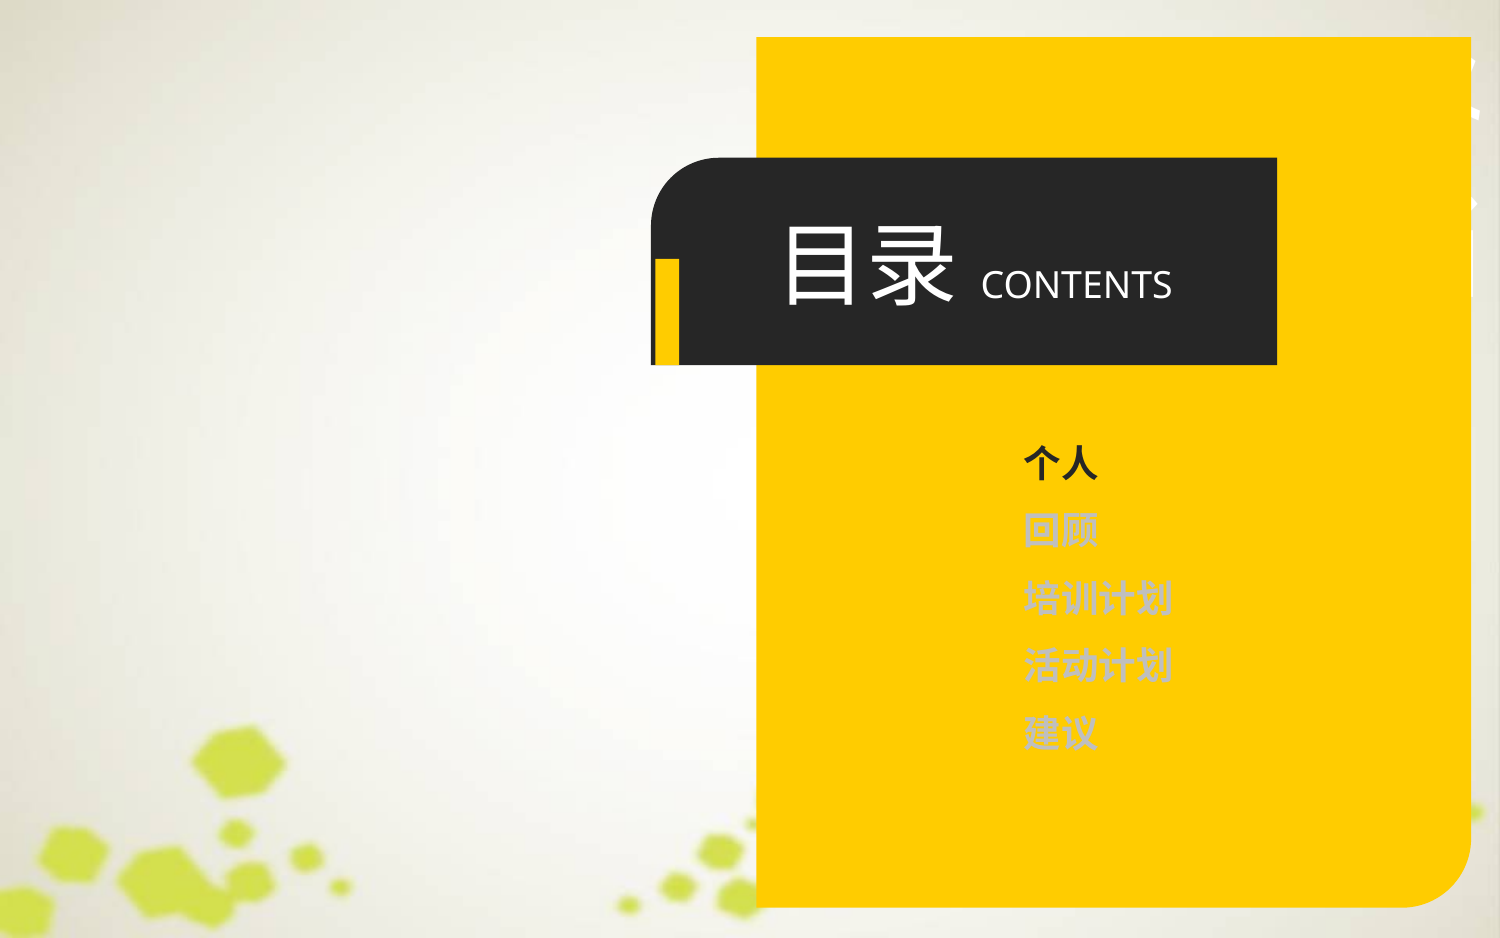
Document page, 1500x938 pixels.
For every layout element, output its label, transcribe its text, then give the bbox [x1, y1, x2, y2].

picture [0, 0, 1500, 938]
slide_number 3 [1074, 907, 1425, 919]
text_box 目录CONTENTS [648, 155, 1280, 368]
text_box 个人 回顾 培训计划 活动计划 建议 [1009, 409, 1189, 762]
text_box [754, 35, 1474, 910]
text_box [653, 257, 681, 367]
